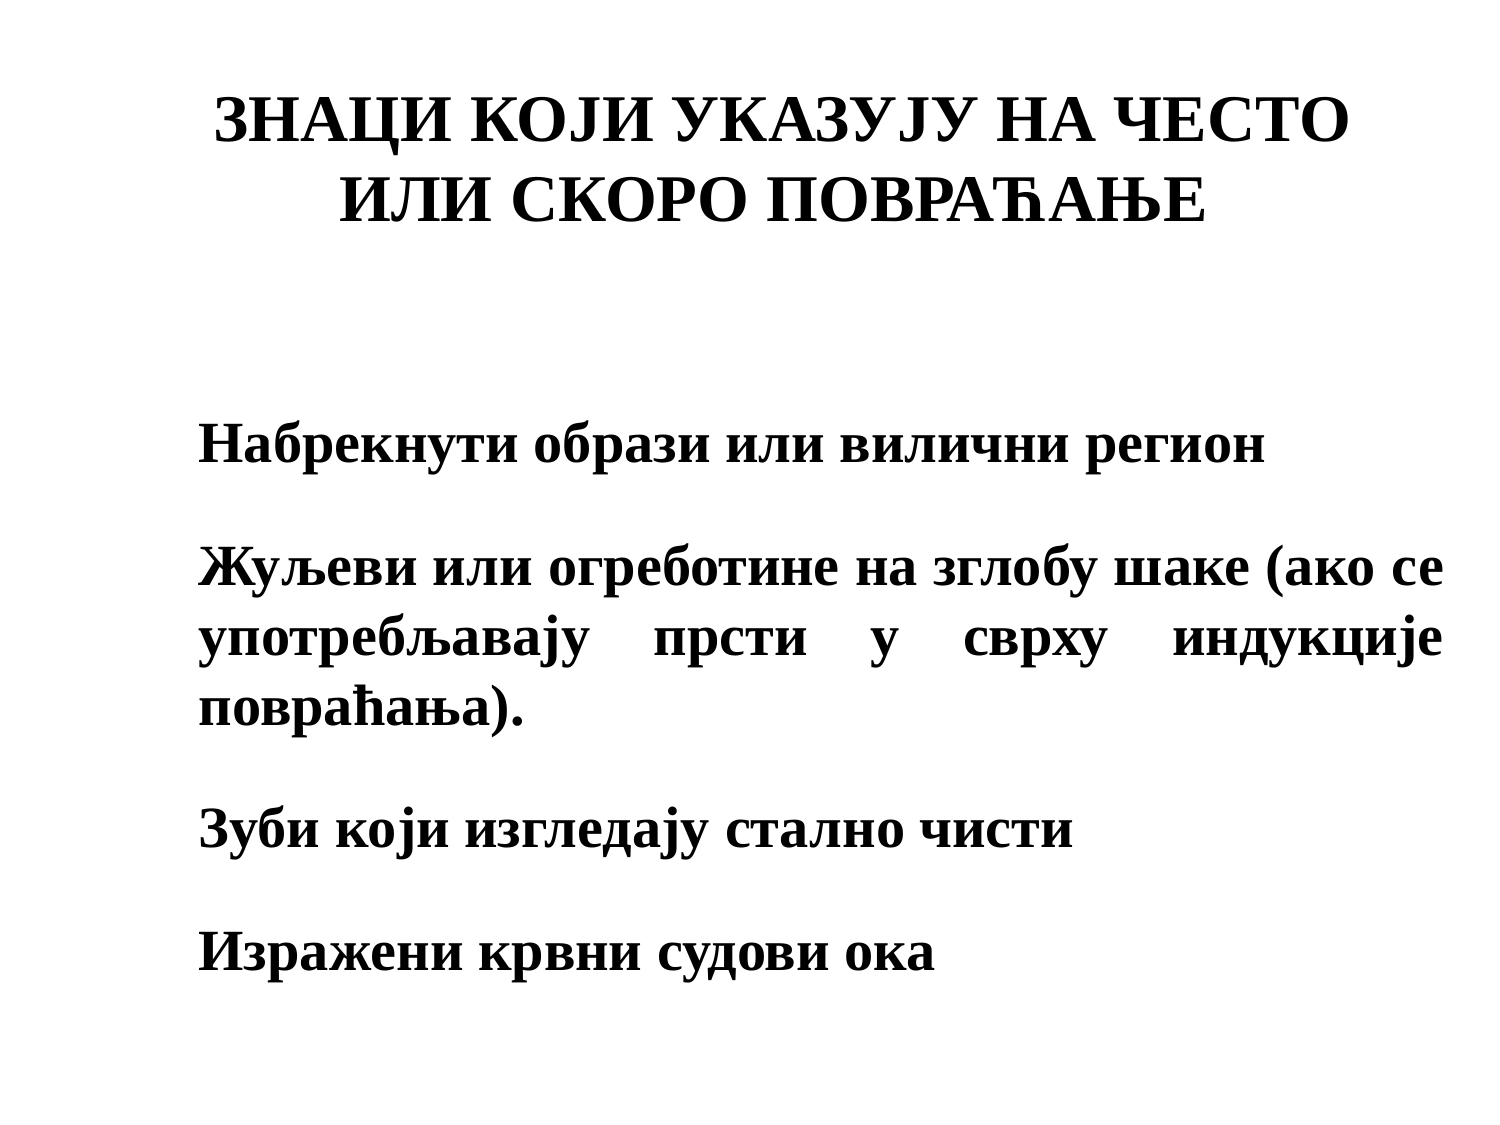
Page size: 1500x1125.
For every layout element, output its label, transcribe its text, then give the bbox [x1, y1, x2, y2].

title ЗНАЦИ КОЈИ УКАЗУЈУ НА ЧЕСТО ИЛИ СКОРО ПОВРАЋАЊЕ [188, 35, 1376, 275]
list Набрекнути образи или вилични регион Жуљеви или огреботине на зглобу шаке (ако се употребљавају прсти у сврху индукције повраћања). Зуби који изгледају стално чисти Изражени крвни судови ока [183, 397, 1459, 1073]
